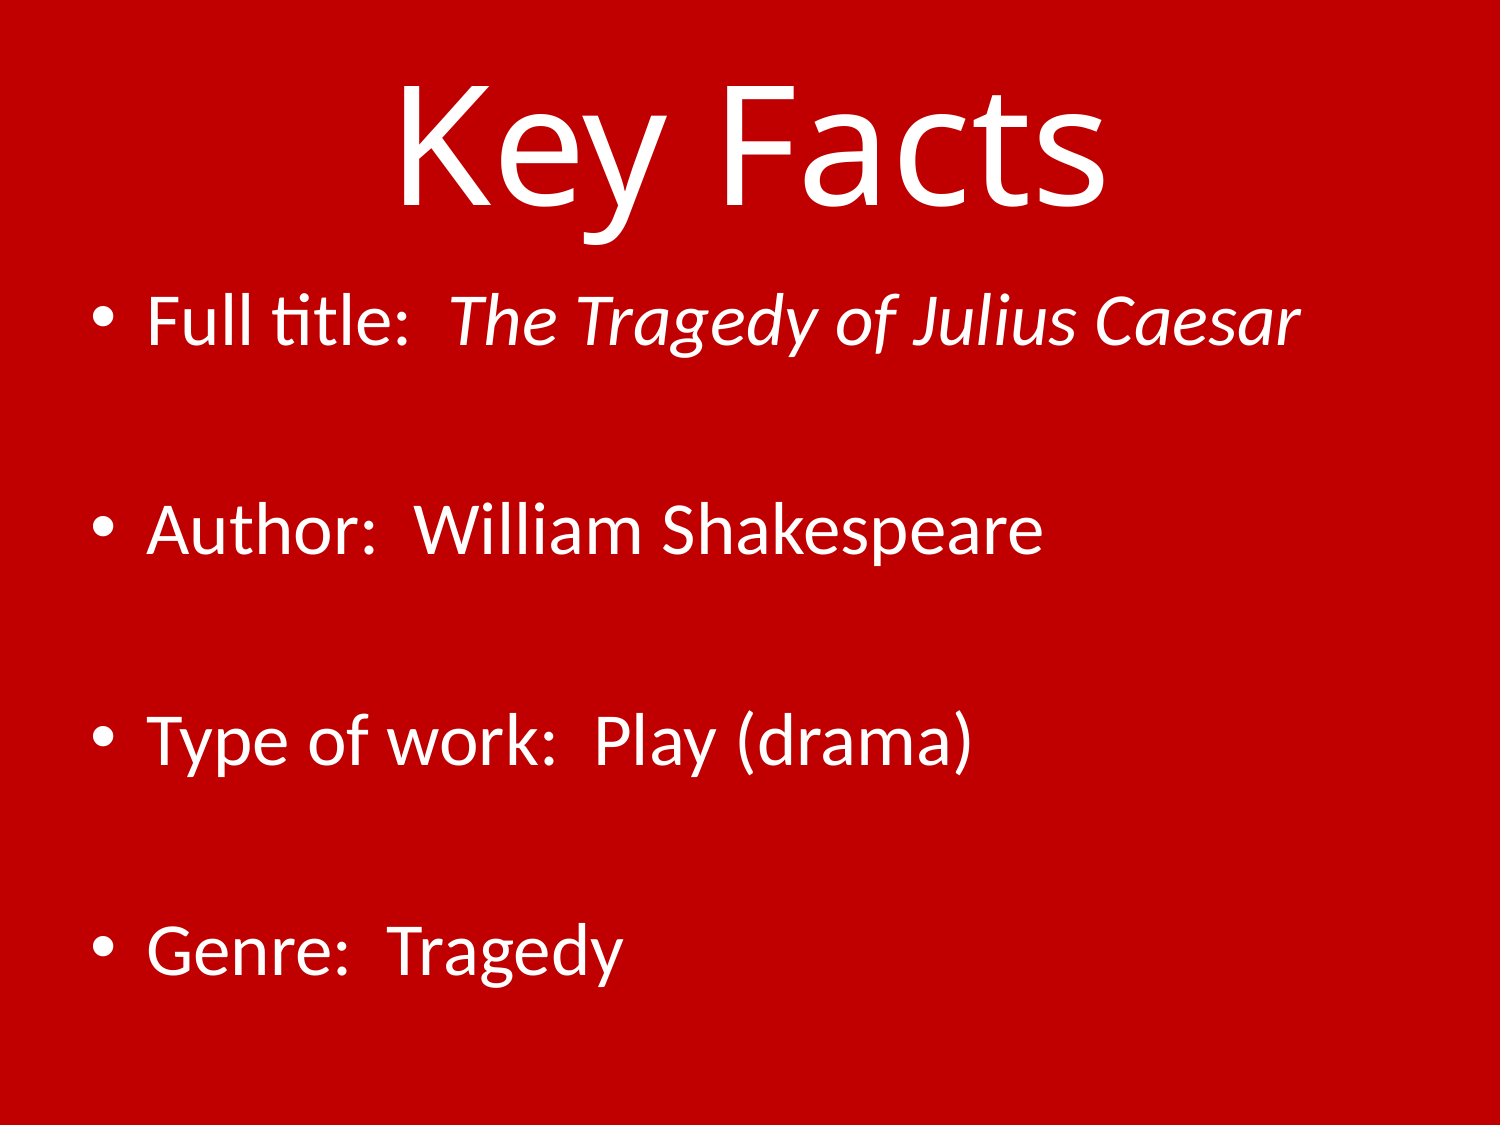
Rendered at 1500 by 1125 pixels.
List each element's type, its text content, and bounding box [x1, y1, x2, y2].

list Full title: The Tragedy of Julius Caesar Author: William Shakespeare Type of work: Play (drama) Genre: Tragedy [75, 262, 1438, 1100]
title Key Facts [75, 45, 1425, 233]
